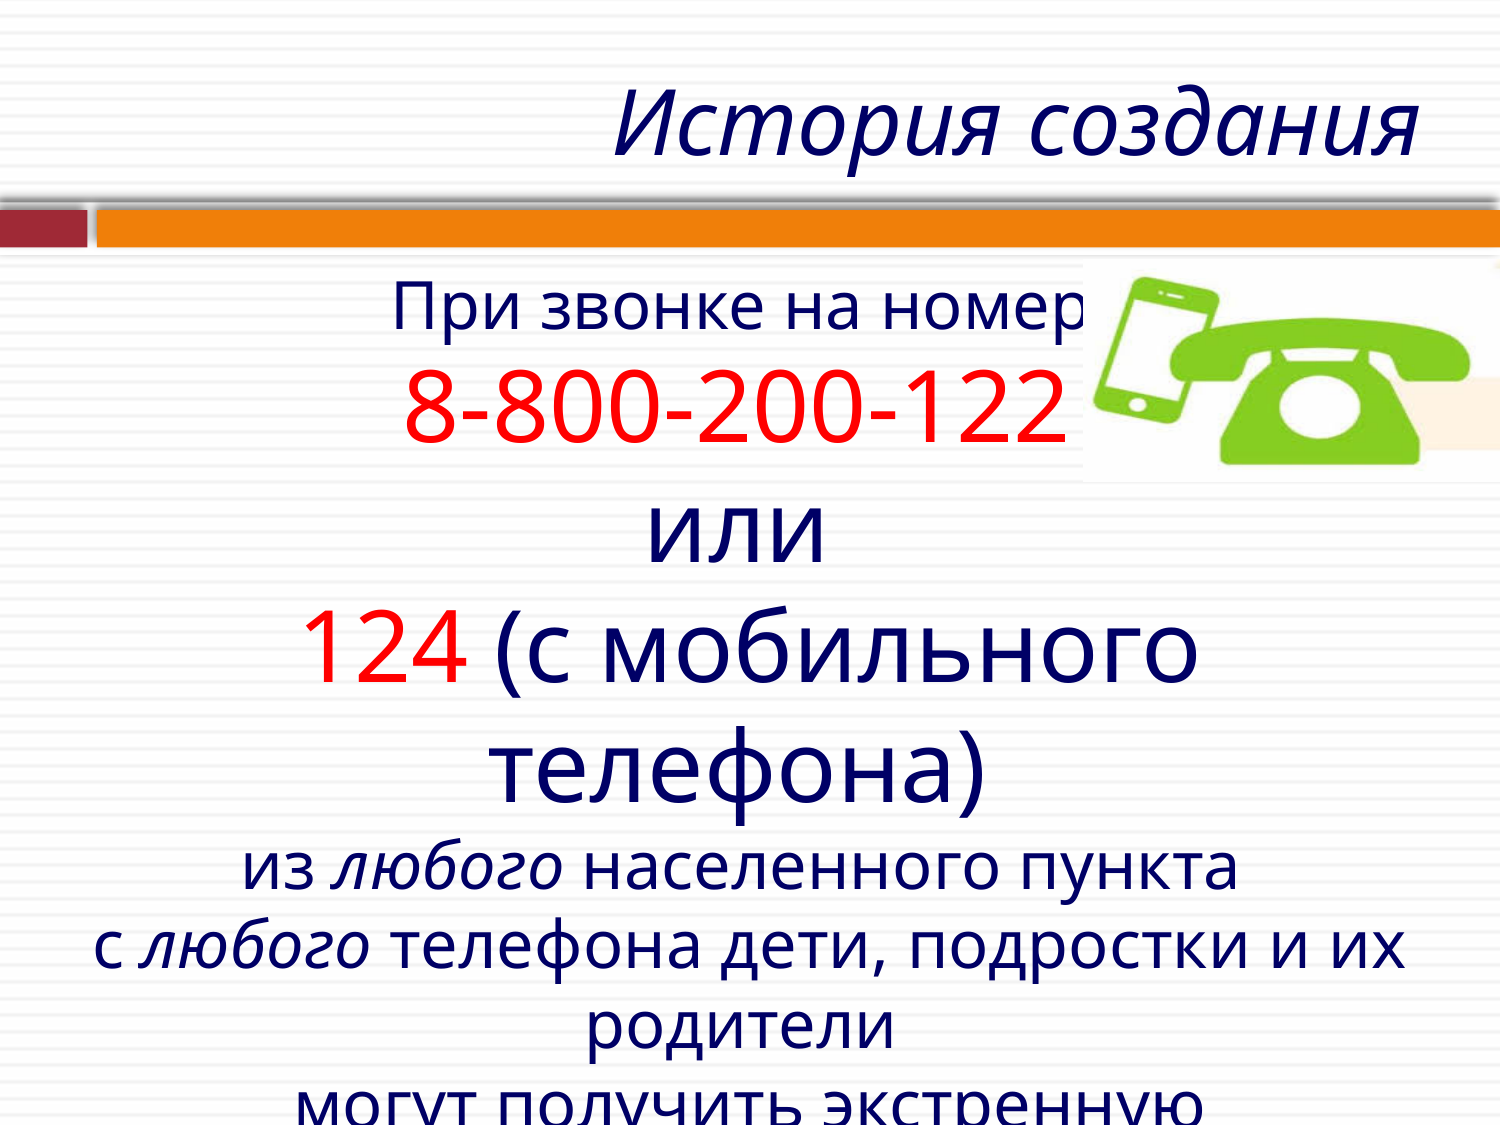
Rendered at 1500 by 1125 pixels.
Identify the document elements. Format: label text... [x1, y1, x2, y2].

text_box При звонке на номер 8-800-200-122 или 124 (с мобильного телефона) из любого населенного пункта с любого телефона дети, подростки и их родители могут получить экстренную психологическую помощь [41, 255, 1459, 1125]
picture [1082, 259, 1500, 482]
title История создания [99, 37, 1438, 200]
